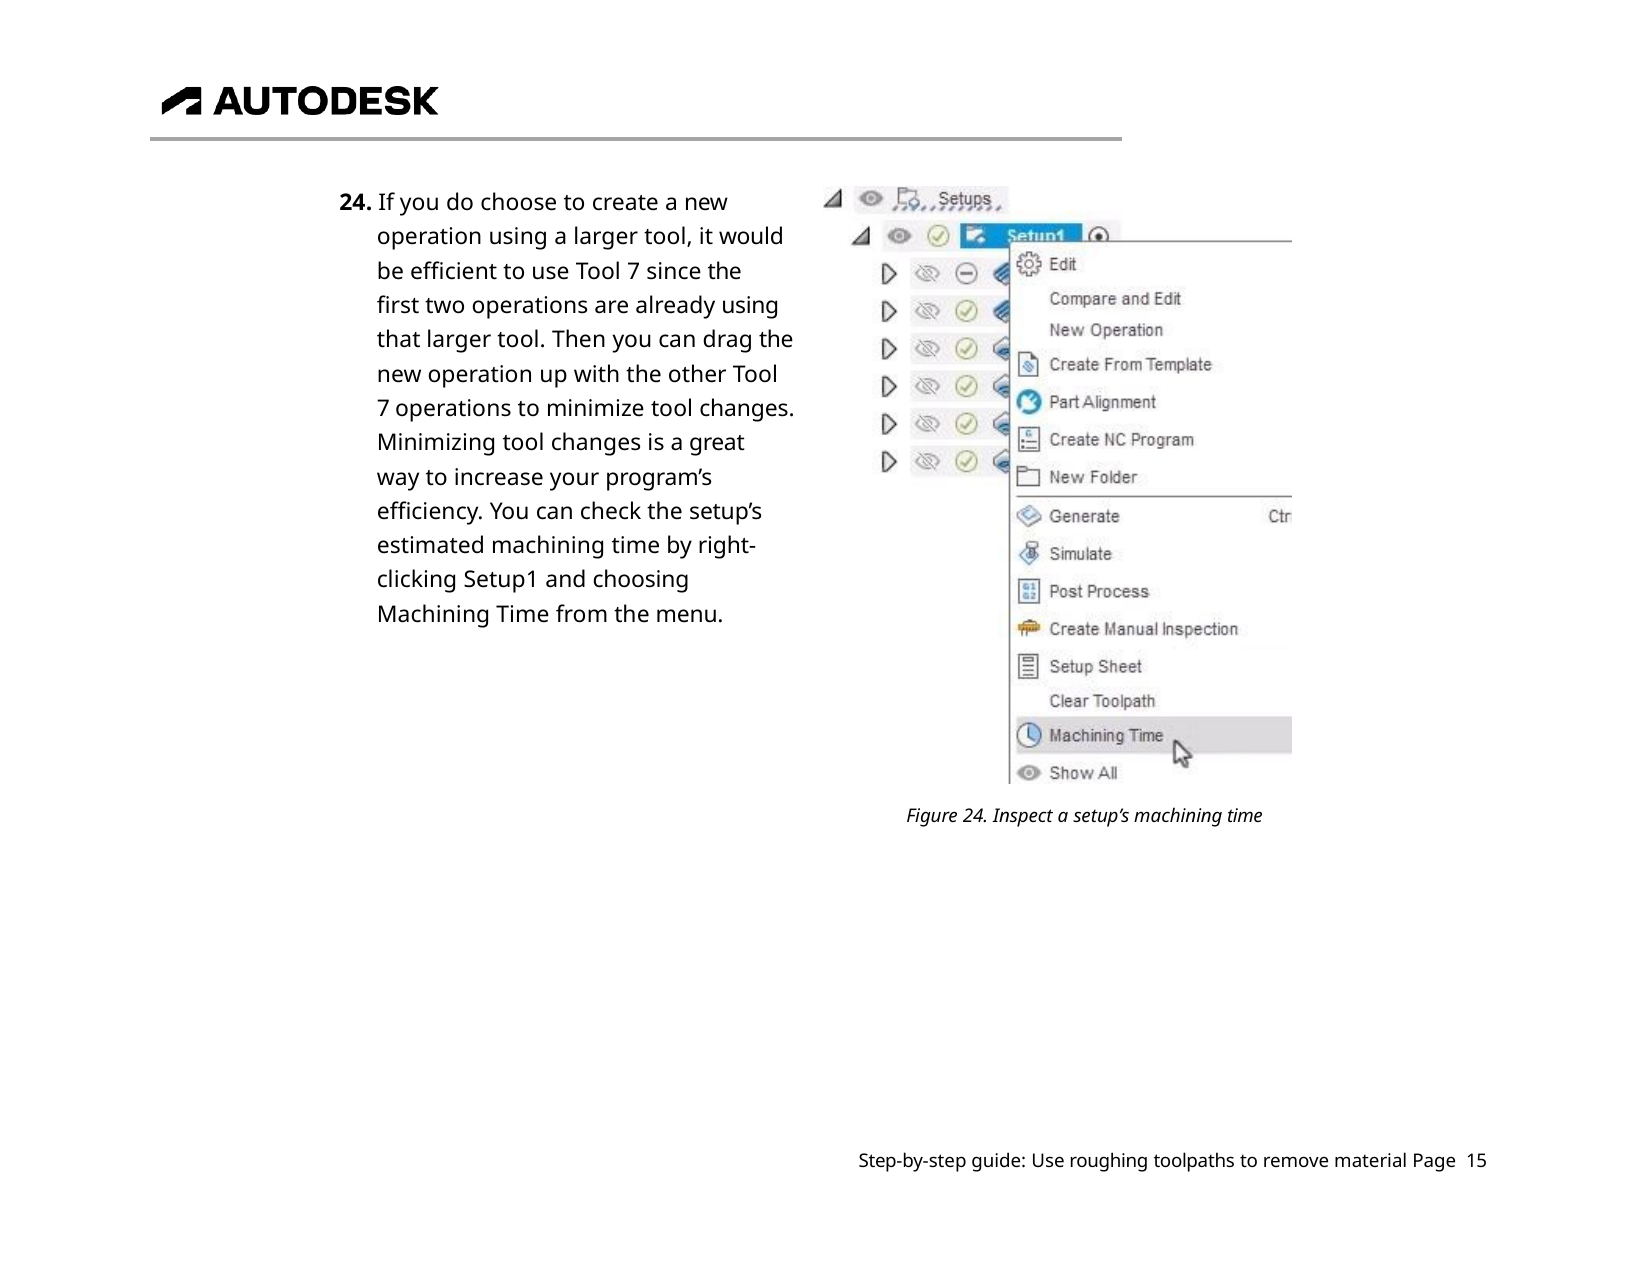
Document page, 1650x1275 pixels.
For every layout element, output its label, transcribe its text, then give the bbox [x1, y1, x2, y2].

picture [822, 186, 1292, 784]
text_box 24. If you do choose to create a new operation using a larger tool, it would be efficient to use Tool 7 since the first two operations are already using that larger tool. Then you can drag the new operation up with the other Tool 7 operations to minimize tool changes. Minimizing tool changes is a great way to increase your program’s efficiency. You can check the setup’s estimated machining time by right- clicking Setup1 and choosing Machining Time from the menu. [337, 178, 797, 627]
slide_number Step-by-step guide: Use roughing toolpaths to remove material Page 10 [856, 1145, 1509, 1275]
text_box Figure 24. Inspect a setup’s machining time [904, 801, 1294, 827]
picture [161, 86, 439, 115]
